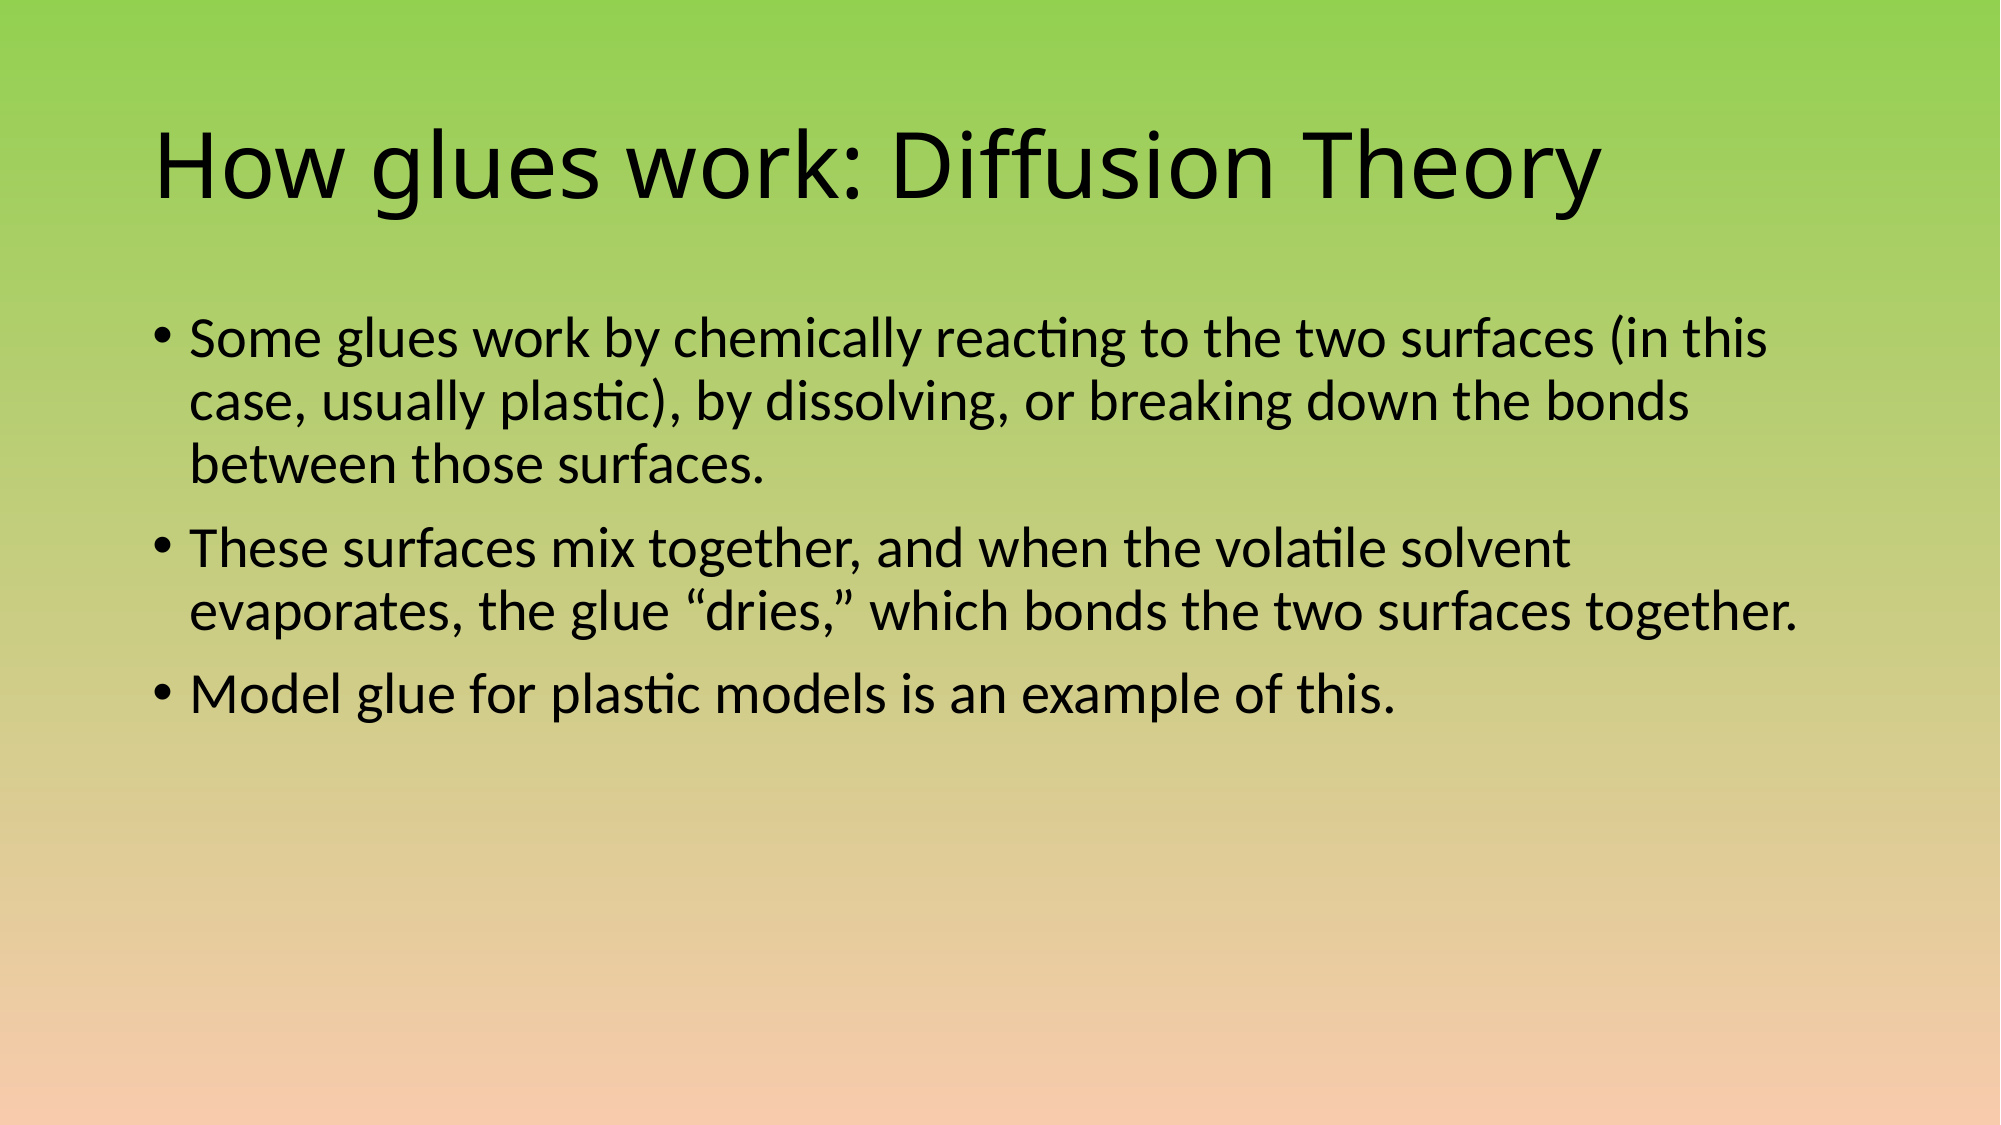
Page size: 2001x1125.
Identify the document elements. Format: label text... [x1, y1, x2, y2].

title How glues work: Diffusion Theory [137, 59, 1863, 278]
list Some glues work by chemically reacting to the two surfaces (in this case, usually plastic), by dissolving, or breaking down the bonds between those surfaces. These surfaces mix together, and when the volatile solvent evaporates, the glue “dries,” which bonds the two surfaces together. Model glue for plastic models is an example of this. [137, 299, 1863, 1014]
